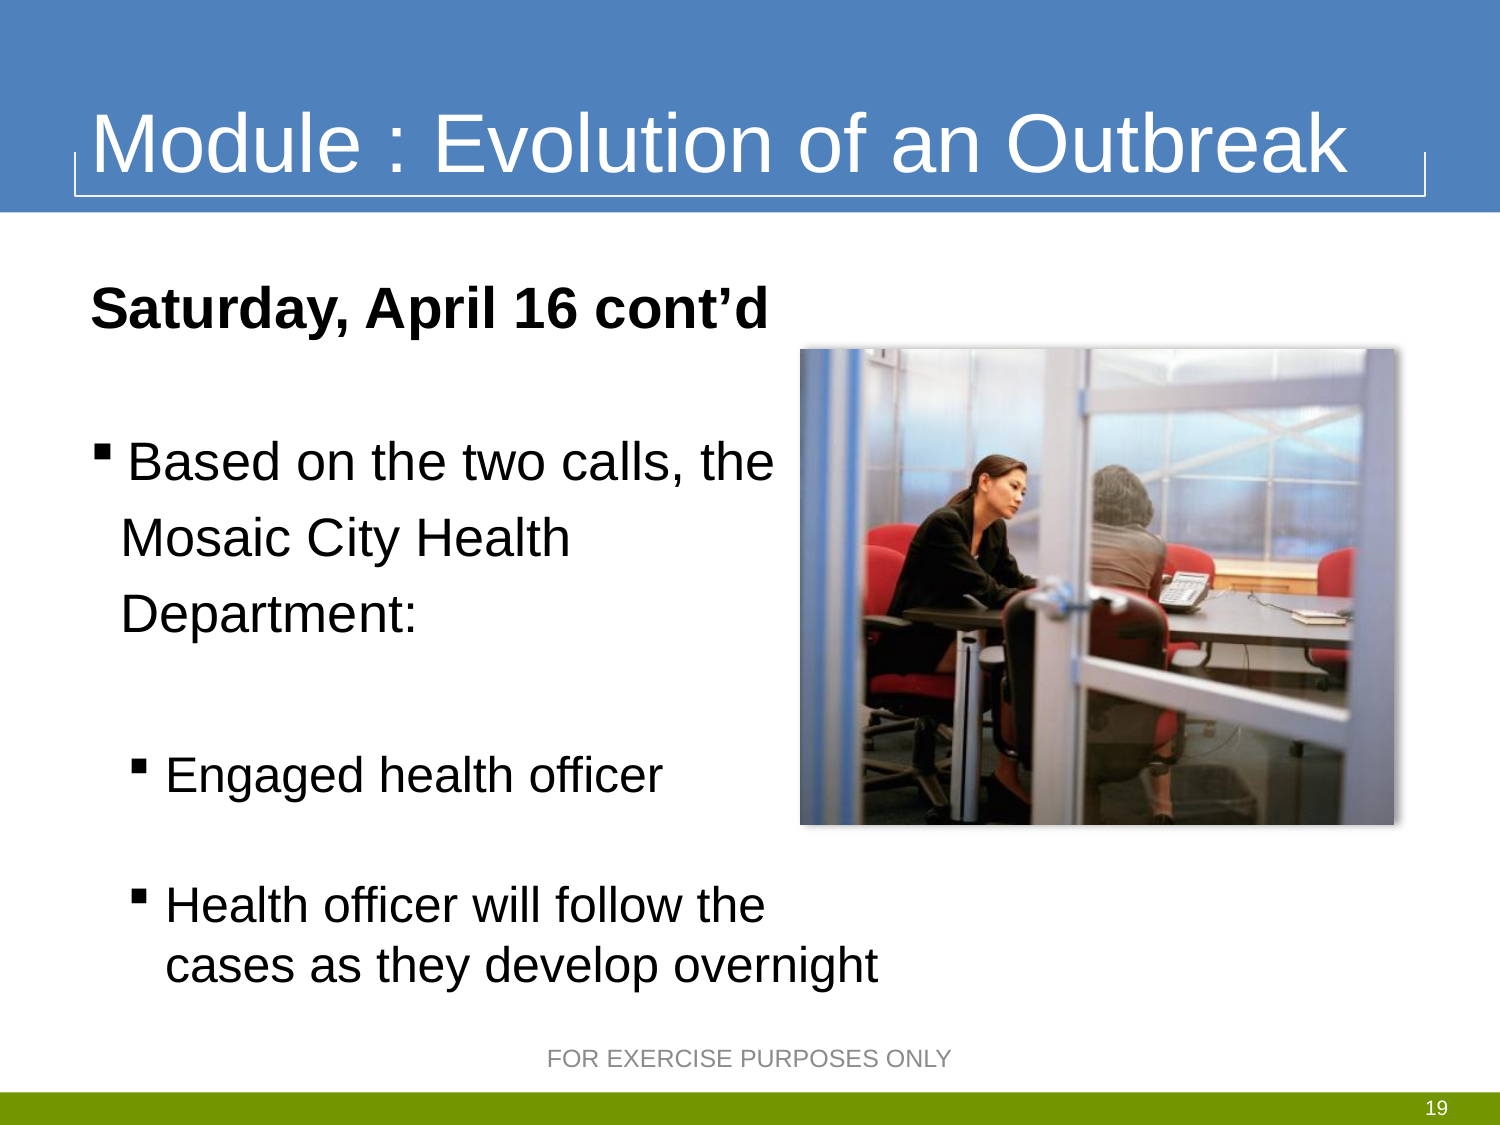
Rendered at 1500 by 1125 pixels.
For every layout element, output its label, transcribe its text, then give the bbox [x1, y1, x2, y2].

footer FOR EXERCISE PURPOSES ONLY [512, 1042, 988, 1103]
title Module : Evolution of an Outbreak [74, 44, 1426, 233]
list Saturday, April 16 cont’d Based on the two calls, the Mosaic City Health Department: Engaged health officer Health officer will follow the cases as they develop overnight [74, 262, 1351, 1006]
picture [799, 349, 1394, 826]
